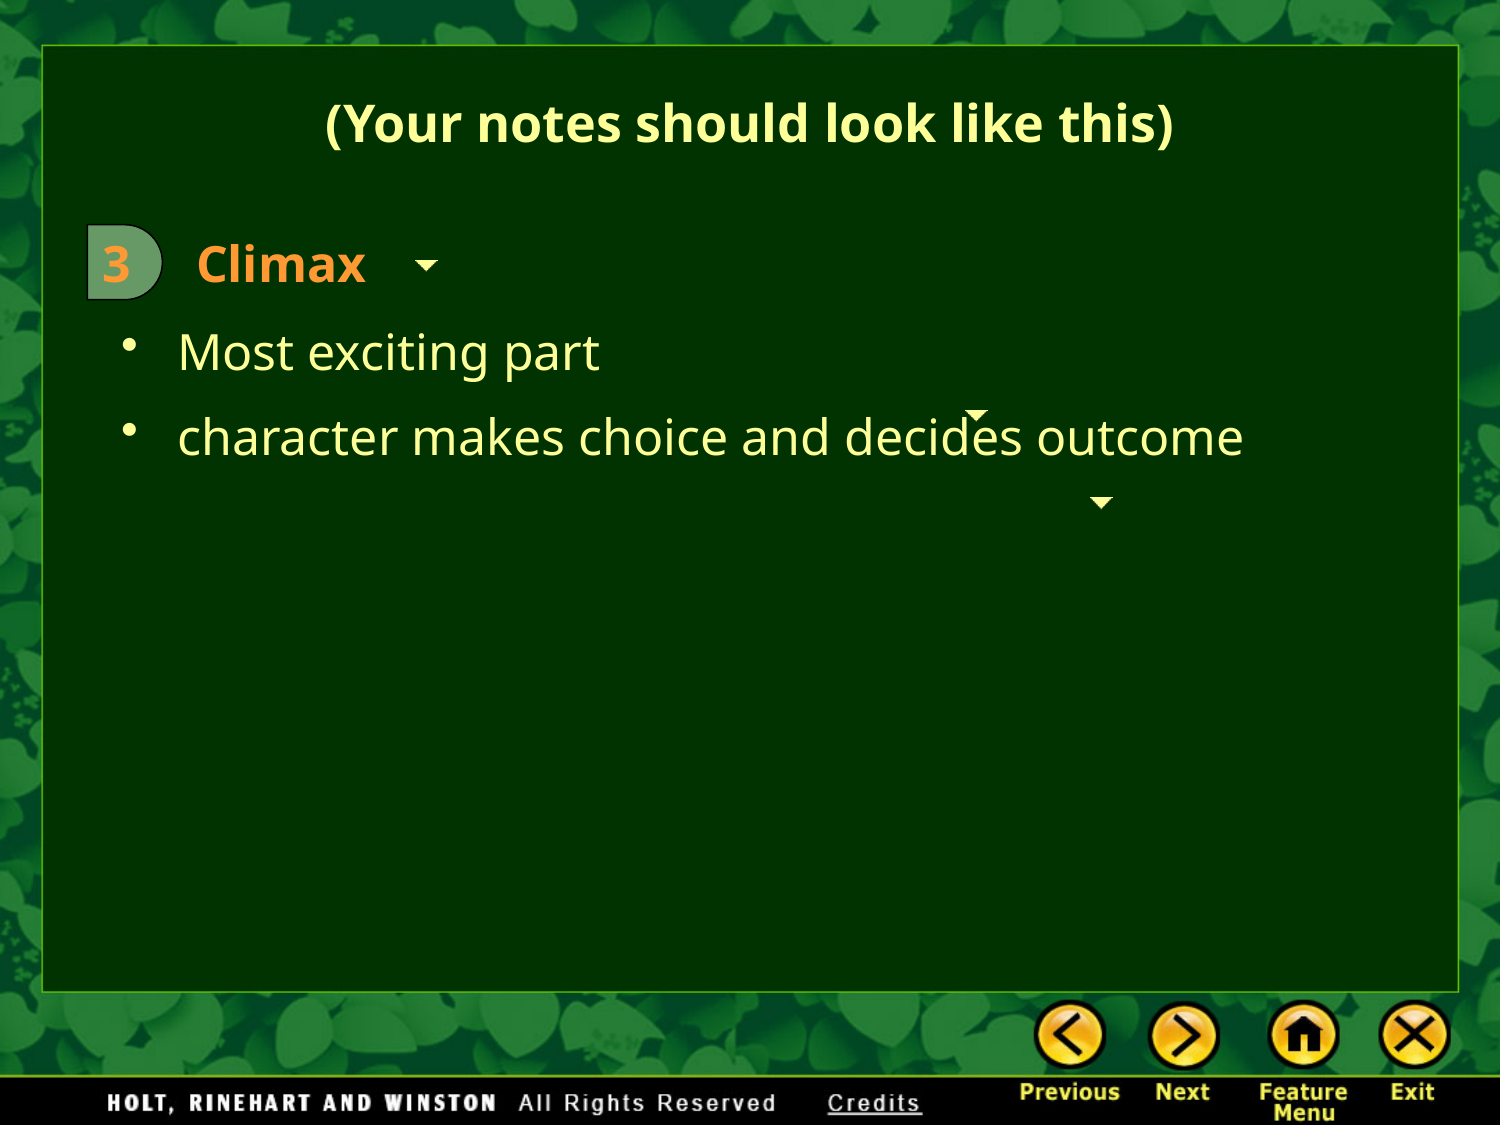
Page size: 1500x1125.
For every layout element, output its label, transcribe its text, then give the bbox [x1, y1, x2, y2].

picture [0, 0, 1500, 1125]
title (Your notes should look like this) [74, 56, 1426, 188]
text_box 3 Climax [87, 224, 1413, 300]
text_box Most exciting part character makes choice and decides outcome [87, 312, 1413, 473]
